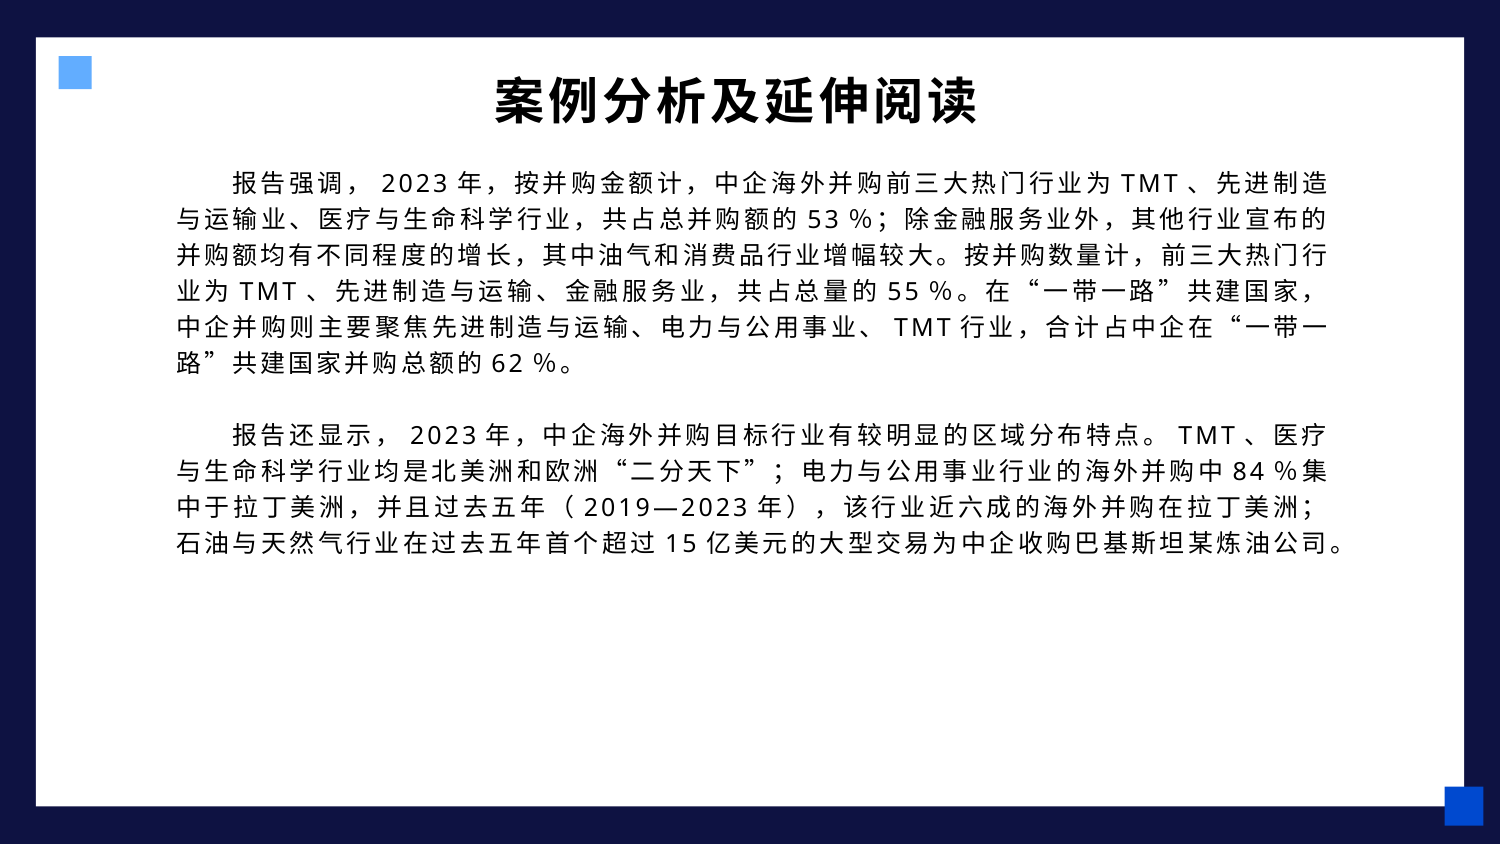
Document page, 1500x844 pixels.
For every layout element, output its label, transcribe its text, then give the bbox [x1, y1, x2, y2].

list 报告强调，2023年，按并购金额计，中企海外并购前三大热门行业为TMT、先进制造与运输业、医疗与生命科学行业，共占总并购额的53％；除金融服务业外，其他行业宣布的并购额均有不同程度的增长，其中油气和消费品行业增幅较大。按并购数量计，前三大热门行业为TMT、先进制造与运输、金融服务业，共占总量的55％。在“一带一路”共建国家，中企并购则主要聚焦先进制造与运输、电力与公用事业、TMT行业，合计占中企在“一带一路”共建国家并购总额的62％。 报告还显示，2023年，中企海外并购目标行业有较明显的区域分布特点。TMT、医疗与生命科学行业均是北美洲和欧洲“二分天下”；电力与公用事业行业的海外并购中84％集中于拉丁美洲，并且过去五年（2019—2023年），该行业近六成的海外并购在拉丁美洲；石油与天然气行业在过去五年首个超过15亿美元的大型交易为中企收购巴基斯坦某炼油公司。 [159, 161, 1344, 623]
title 案例分析及延伸阅读 [141, 48, 1327, 138]
